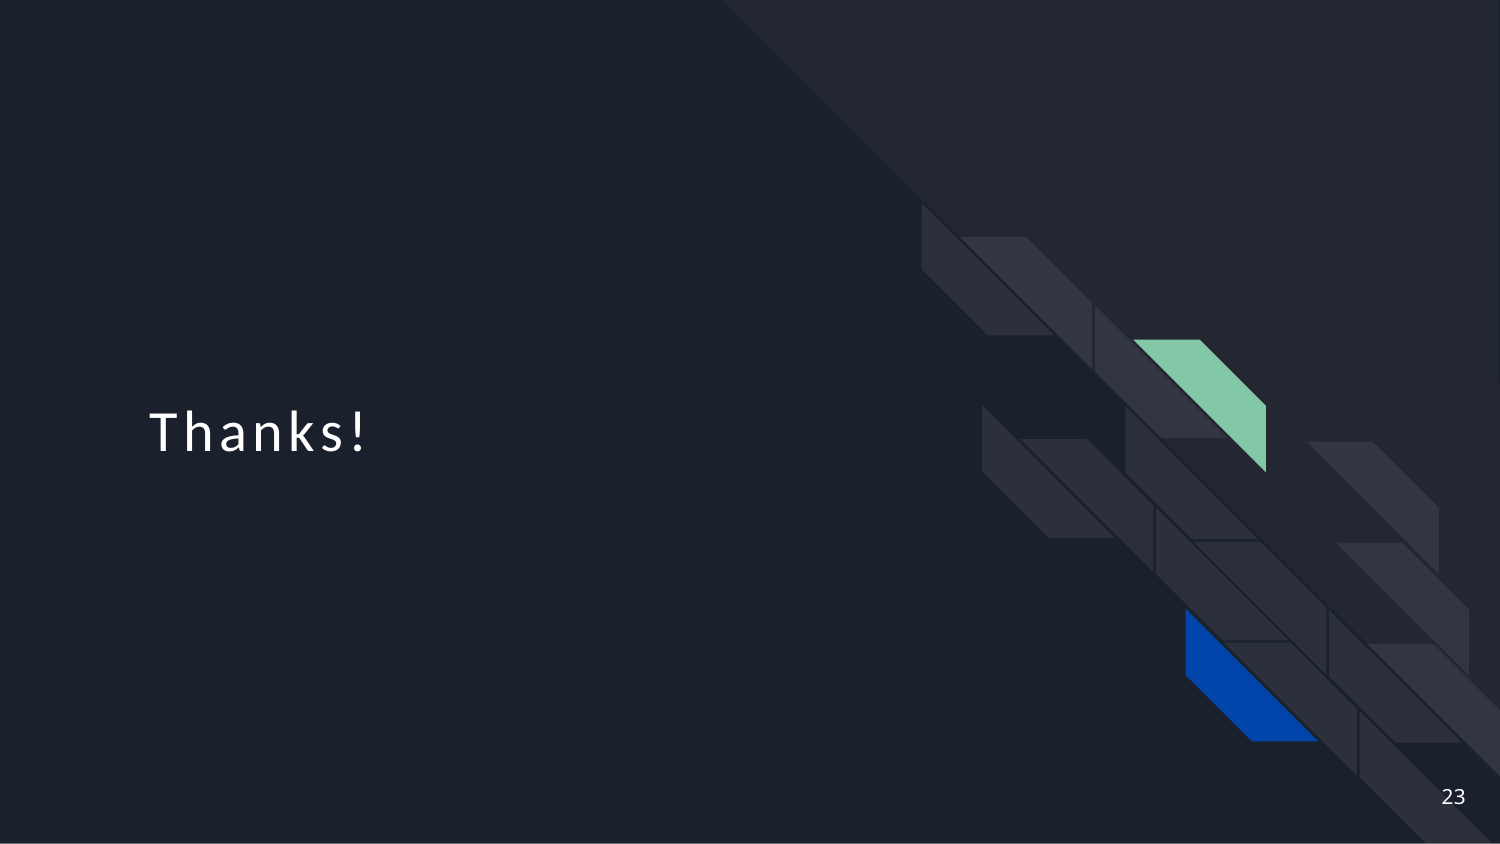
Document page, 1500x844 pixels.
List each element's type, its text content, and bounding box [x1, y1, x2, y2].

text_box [722, 0, 1500, 844]
text_box Thanks! [147, 391, 377, 464]
